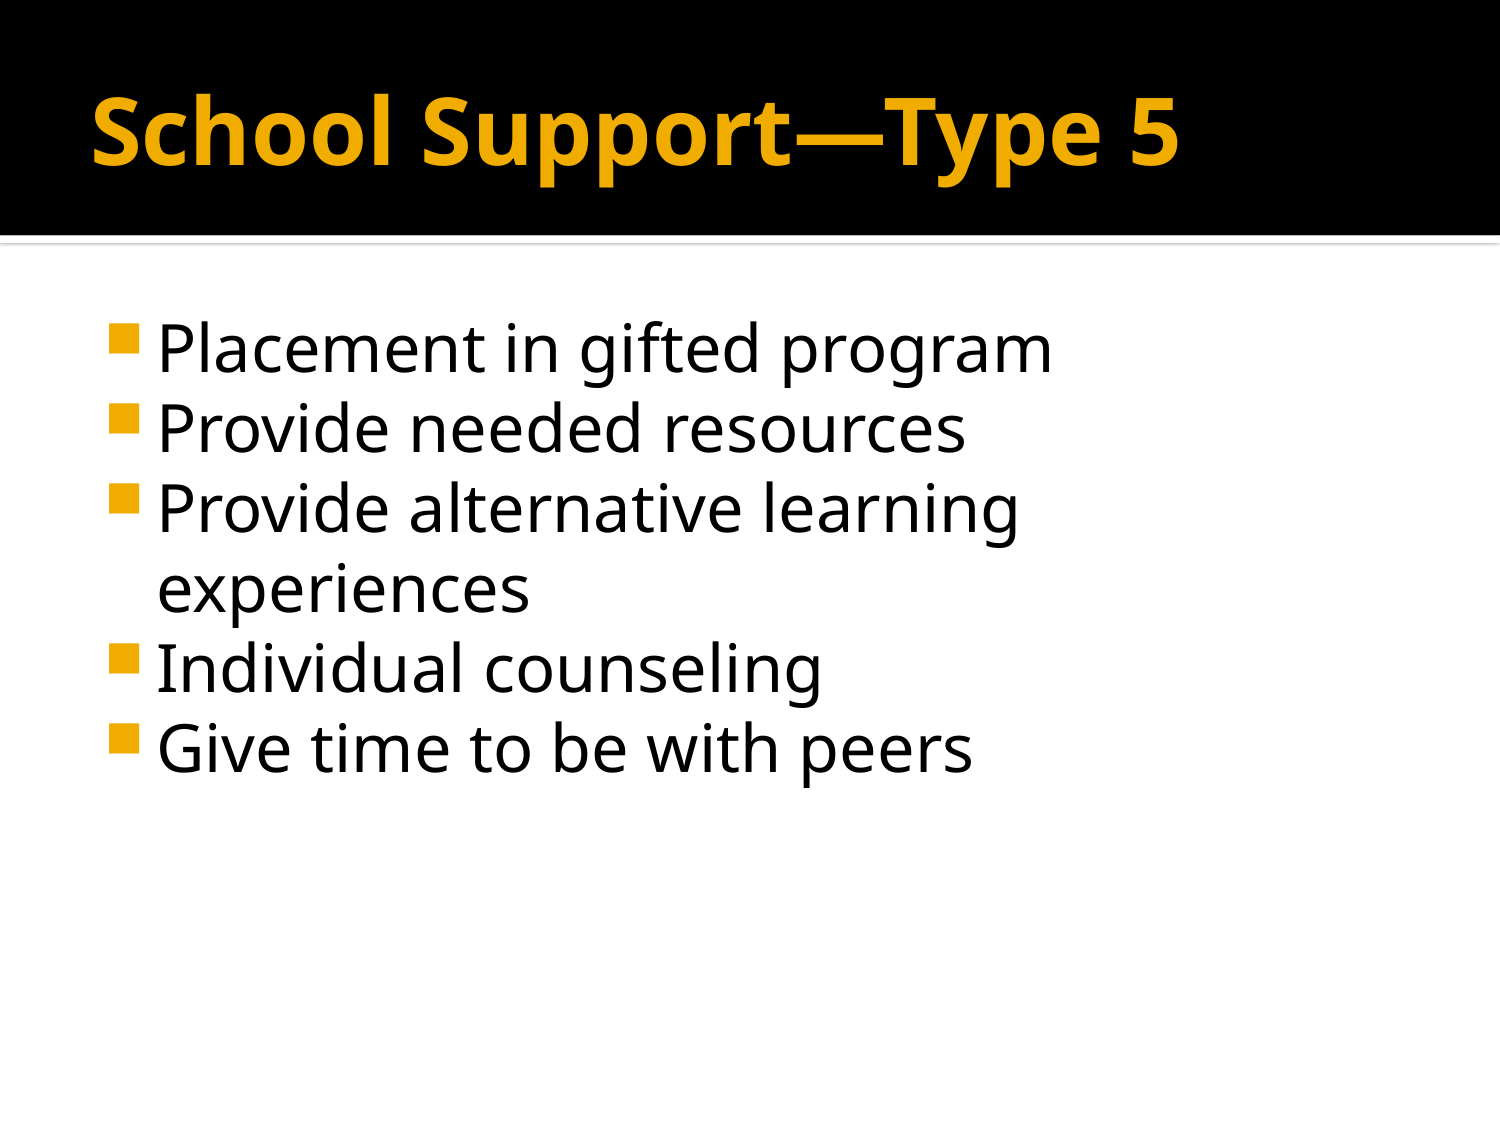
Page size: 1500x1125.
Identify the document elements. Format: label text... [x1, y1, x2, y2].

list Placement in gifted program Provide needed resources Provide alternative learning experiences Individual counseling Give time to be with peers [75, 291, 1425, 1050]
title School Support—Type 5 [75, 25, 1425, 231]
